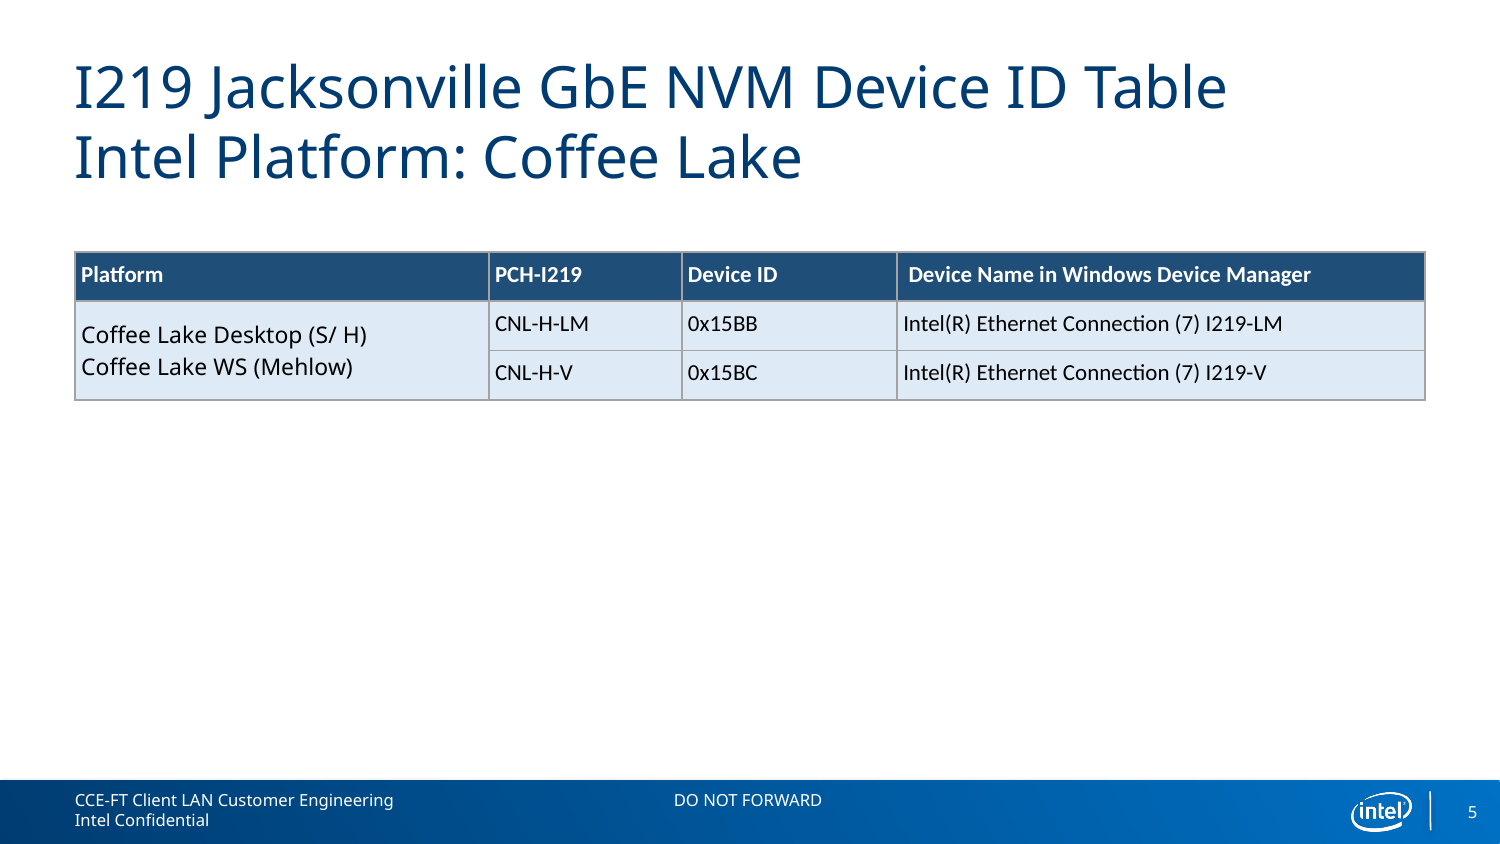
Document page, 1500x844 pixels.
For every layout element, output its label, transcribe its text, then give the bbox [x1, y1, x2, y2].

table_cell 0x15BC [683, 351, 896, 399]
table_cell 0x15BB [683, 302, 896, 350]
table_cell CNL-H-LM [490, 302, 681, 350]
table_header Device ID [683, 253, 896, 300]
table_cell Coffee Lake Desktop (S/ H) Coffee Lake WS (Mehlow) [76, 302, 488, 399]
table_header PCH-I219 [490, 253, 681, 300]
title I219 Jacksonville GbE NVM Device ID Table Intel Platform: Coffee Lake [74, 50, 1425, 194]
table_cell Intel(R) Ethernet Connection (7) I219-LM [898, 302, 1424, 350]
slide_number 5 [1127, 791, 1478, 837]
table_header Platform [76, 253, 488, 300]
table_cell CNL-H-V [490, 351, 681, 399]
table_header Device Name in Windows Device Manager [898, 253, 1424, 300]
table_cell Intel(R) Ethernet Connection (7) I219-V [898, 351, 1424, 399]
